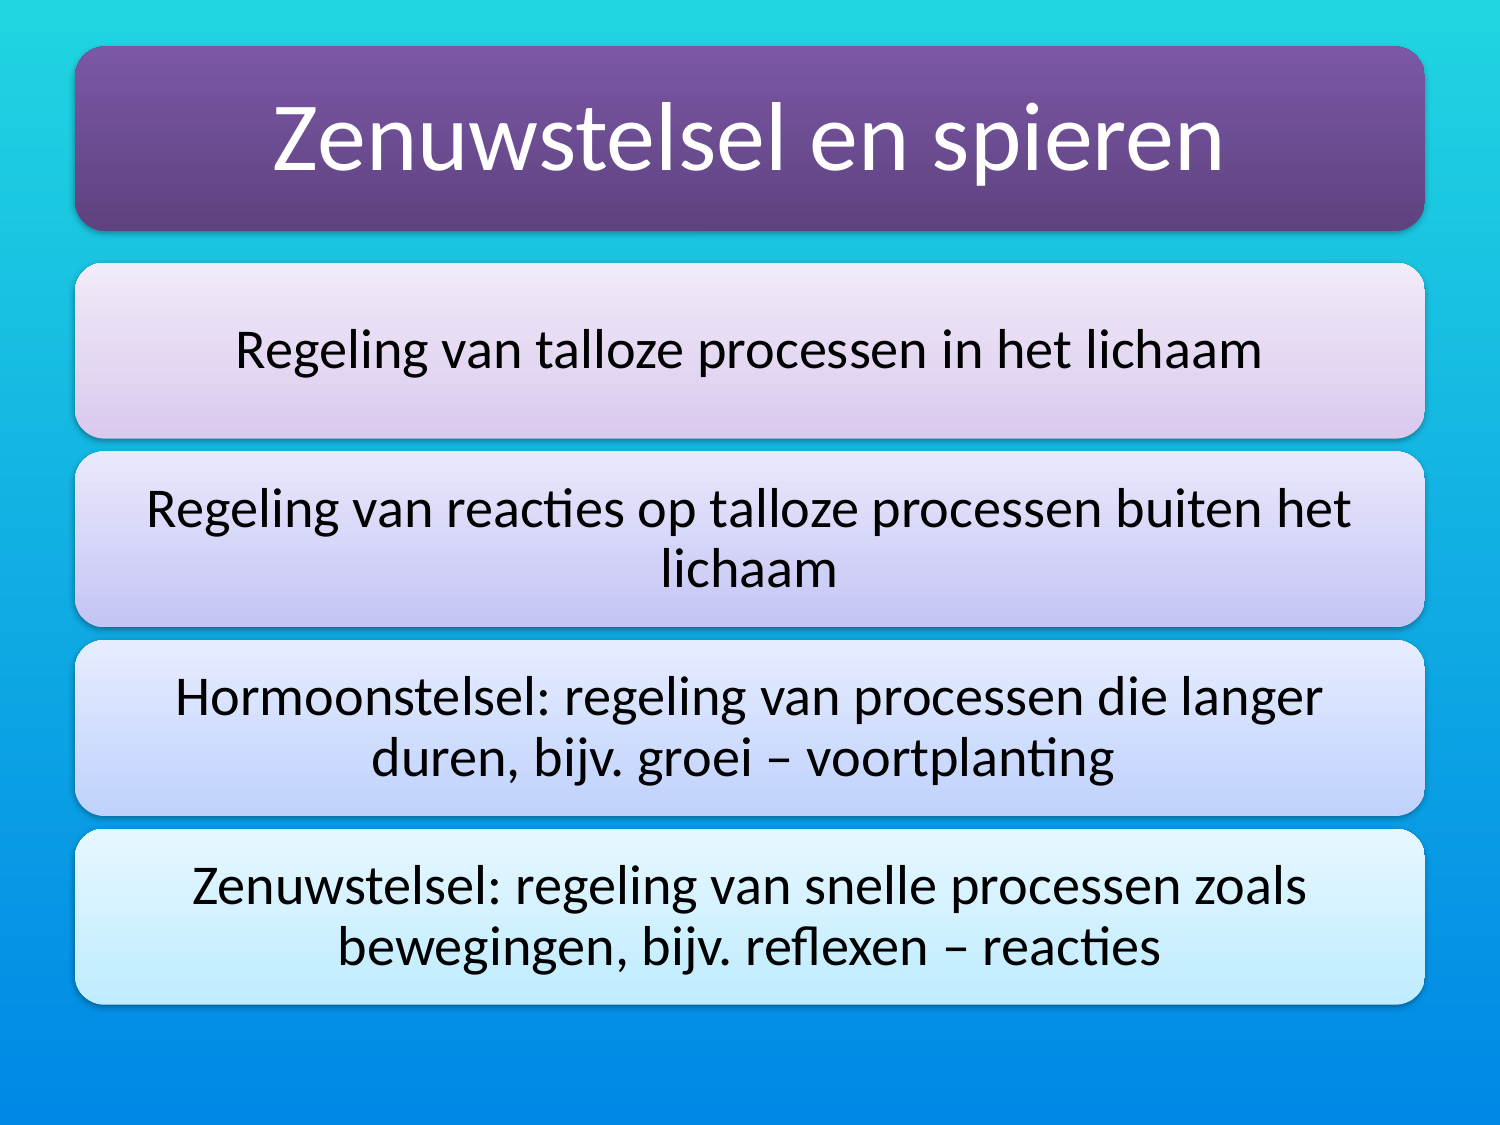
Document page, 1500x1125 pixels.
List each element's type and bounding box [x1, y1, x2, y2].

list [74, 262, 1426, 1006]
text_box [74, 44, 1426, 233]
